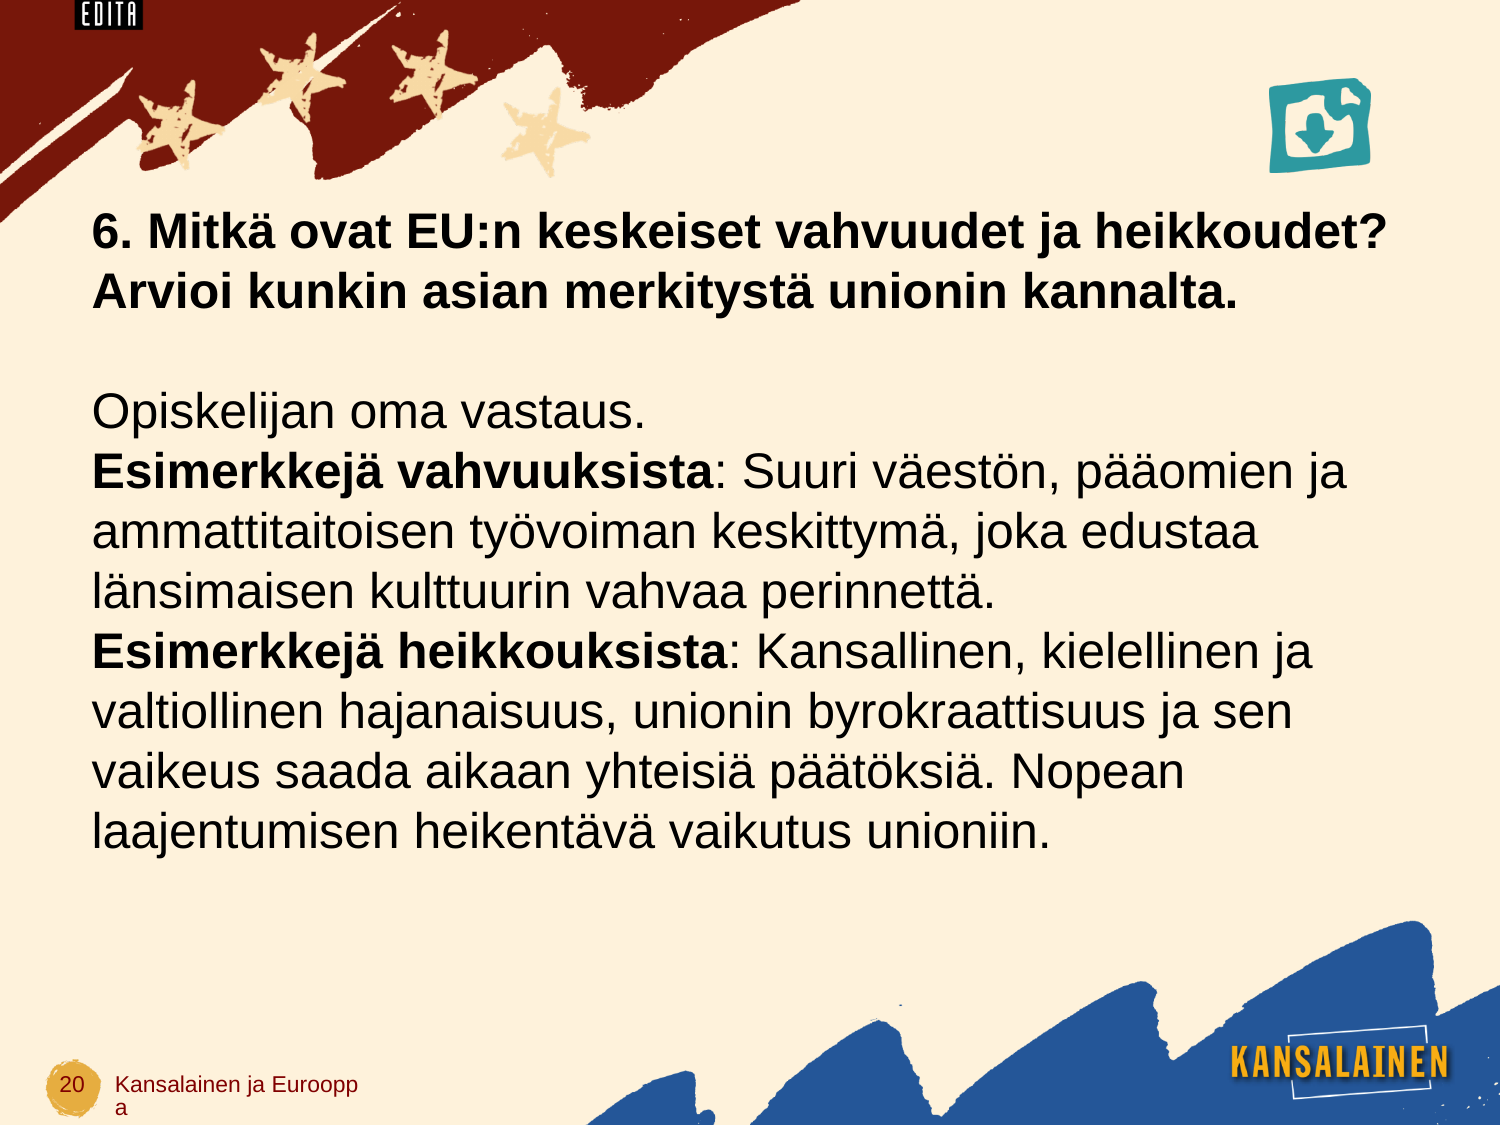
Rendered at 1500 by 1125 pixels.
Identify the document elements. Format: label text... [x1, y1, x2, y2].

text_box 6. Mitkä ovat EU:n keskeiset vahvuudet ja heikkoudet? Arvioi kunkin asian merkitystä unionin kannalta. Opiskelijan oma vastaus. Esimerkkejä vahvuuksista: Suuri väestön, pääomien ja ammattitaitoisen työvoiman keskittymä, joka edustaa länsimaisen kulttuurin vahvaa perinnettä. Esimerkkejä heikkouksista: Kansallinen, kielellinen ja valtiollinen hajanaisuus, unionin byrokraattisuus ja sen vaikeus saada aikaan yhteisiä päätöksiä. Nopean laajentumisen heikentävä vaikutus unioniin. [76, 191, 1436, 867]
slide_number 20 [37, 1062, 99, 1125]
picture [0, 0, 1500, 1125]
footer Kansalainen ja Eurooppa [99, 1062, 376, 1125]
